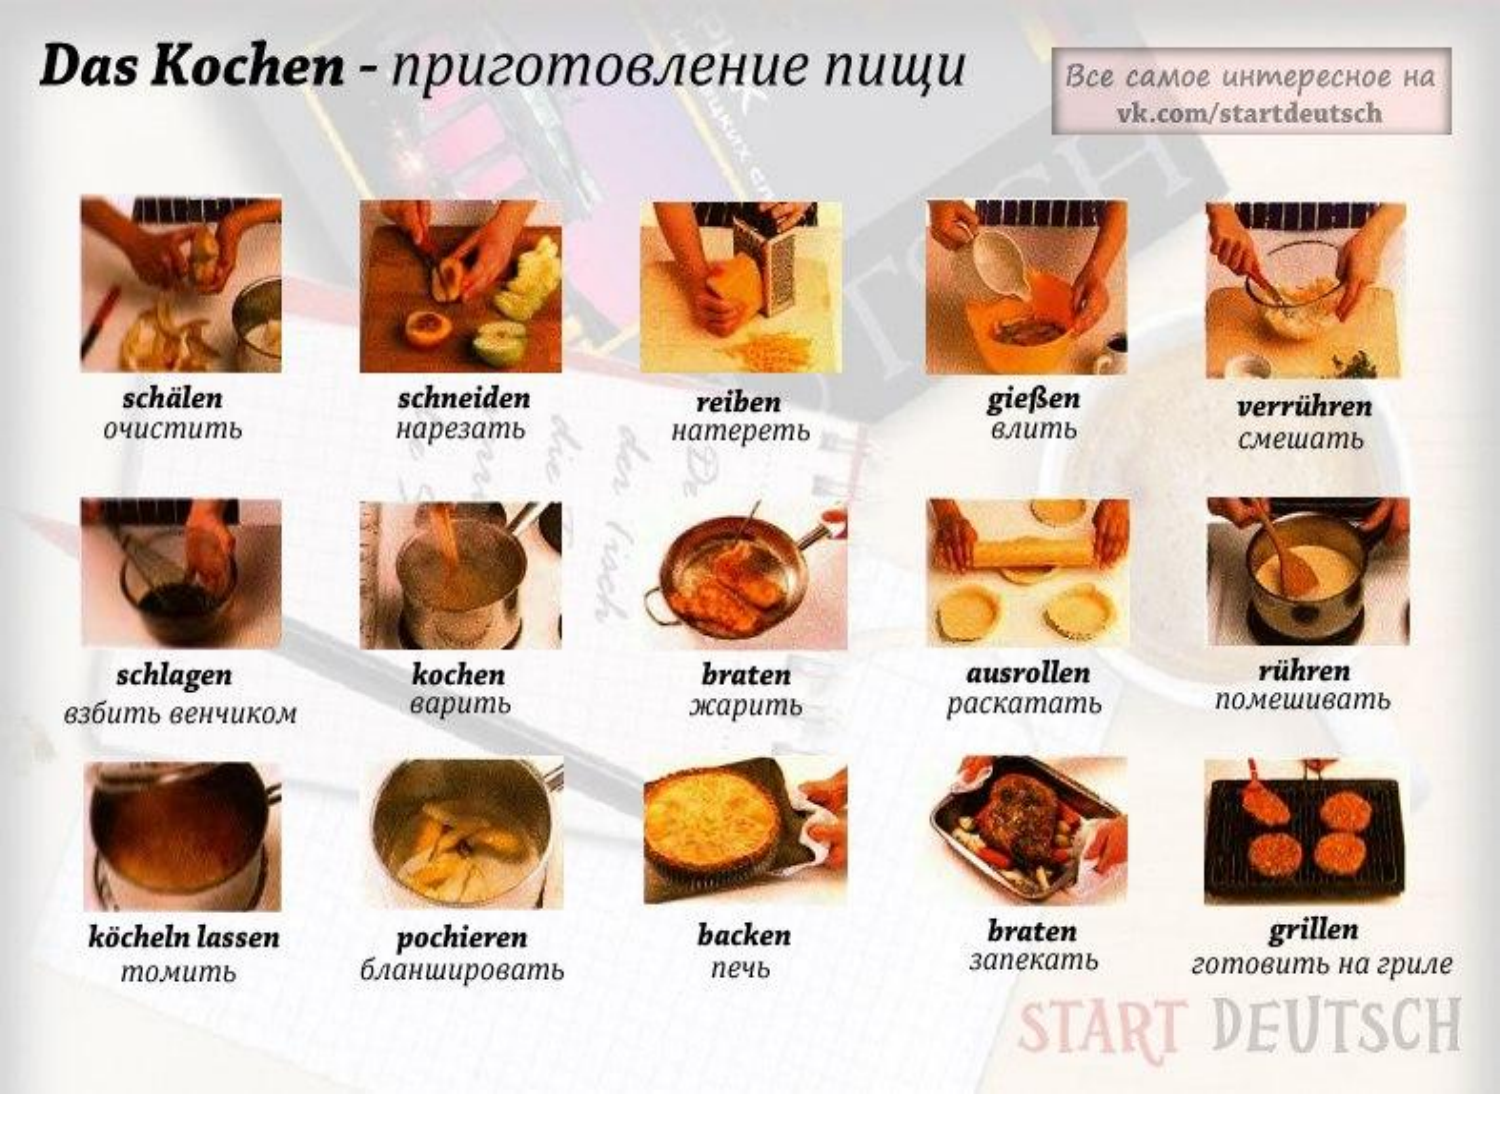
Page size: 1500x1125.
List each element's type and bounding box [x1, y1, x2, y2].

list [0, 0, 1500, 1095]
